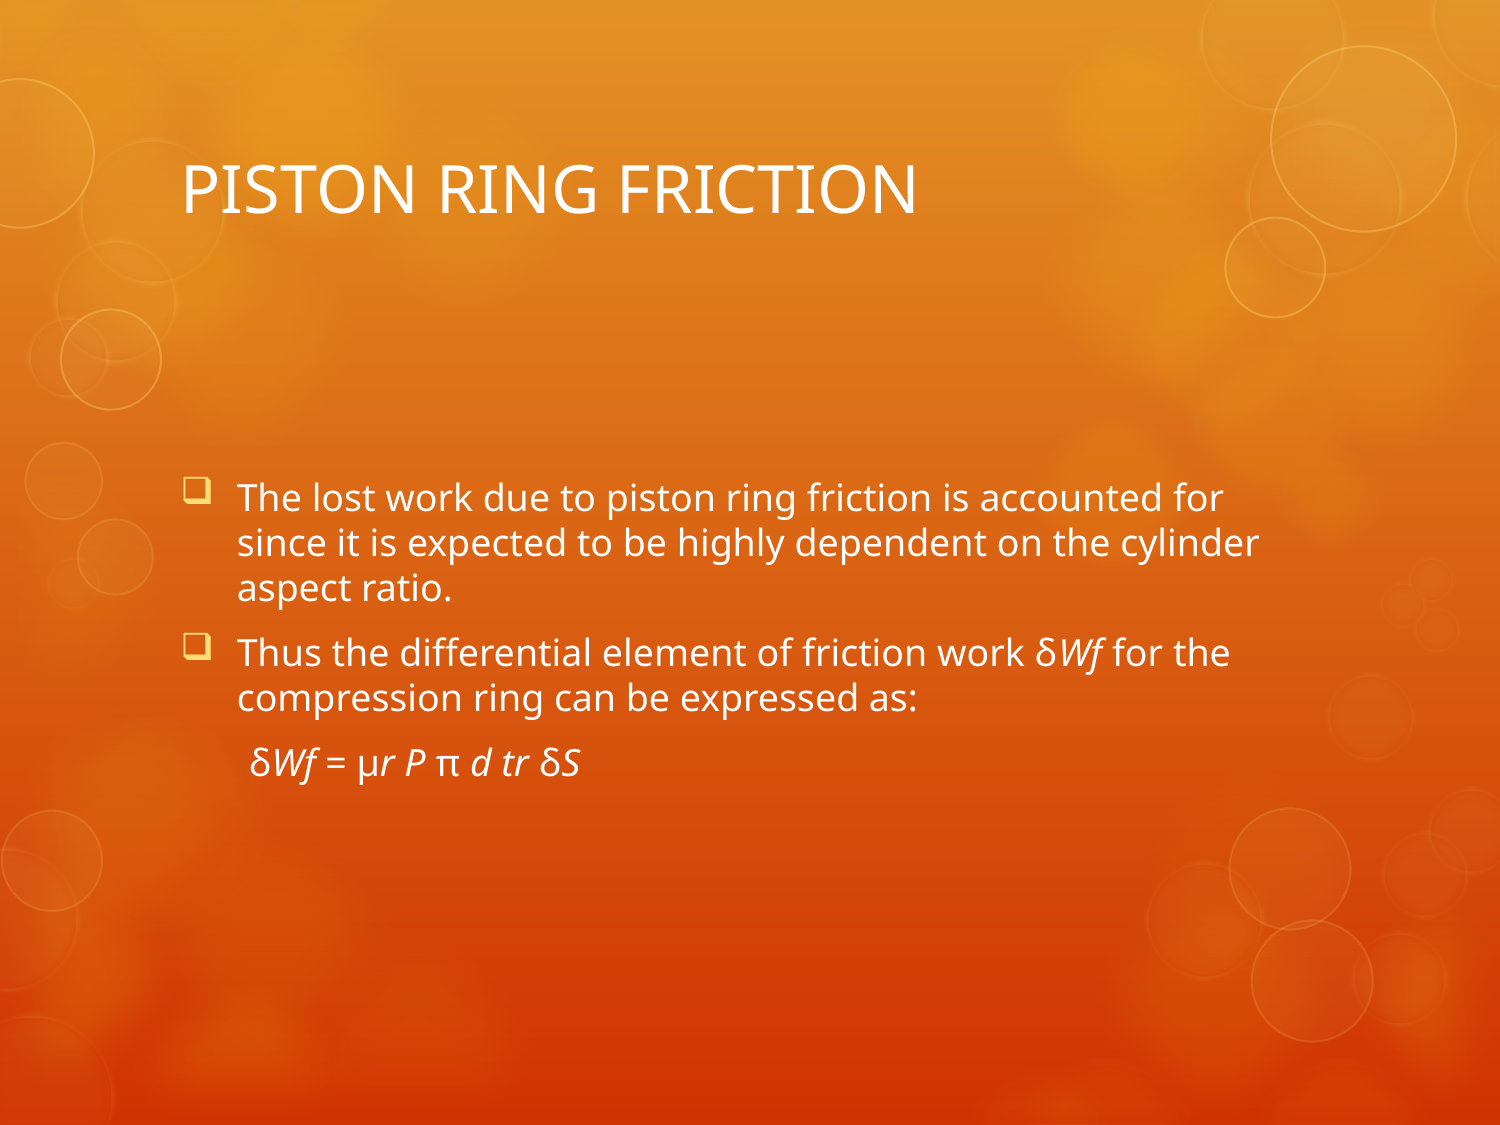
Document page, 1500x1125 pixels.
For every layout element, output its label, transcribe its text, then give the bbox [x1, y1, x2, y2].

title PISTON RING FRICTION [165, 110, 1335, 263]
list The lost work due to piston ring friction is accounted for since it is expected to be highly dependent on the cylinder aspect ratio. Thus the differential element of friction work δWf for the compression ring can be expressed as: δWf = μr P π d tr δS [165, 296, 1335, 962]
